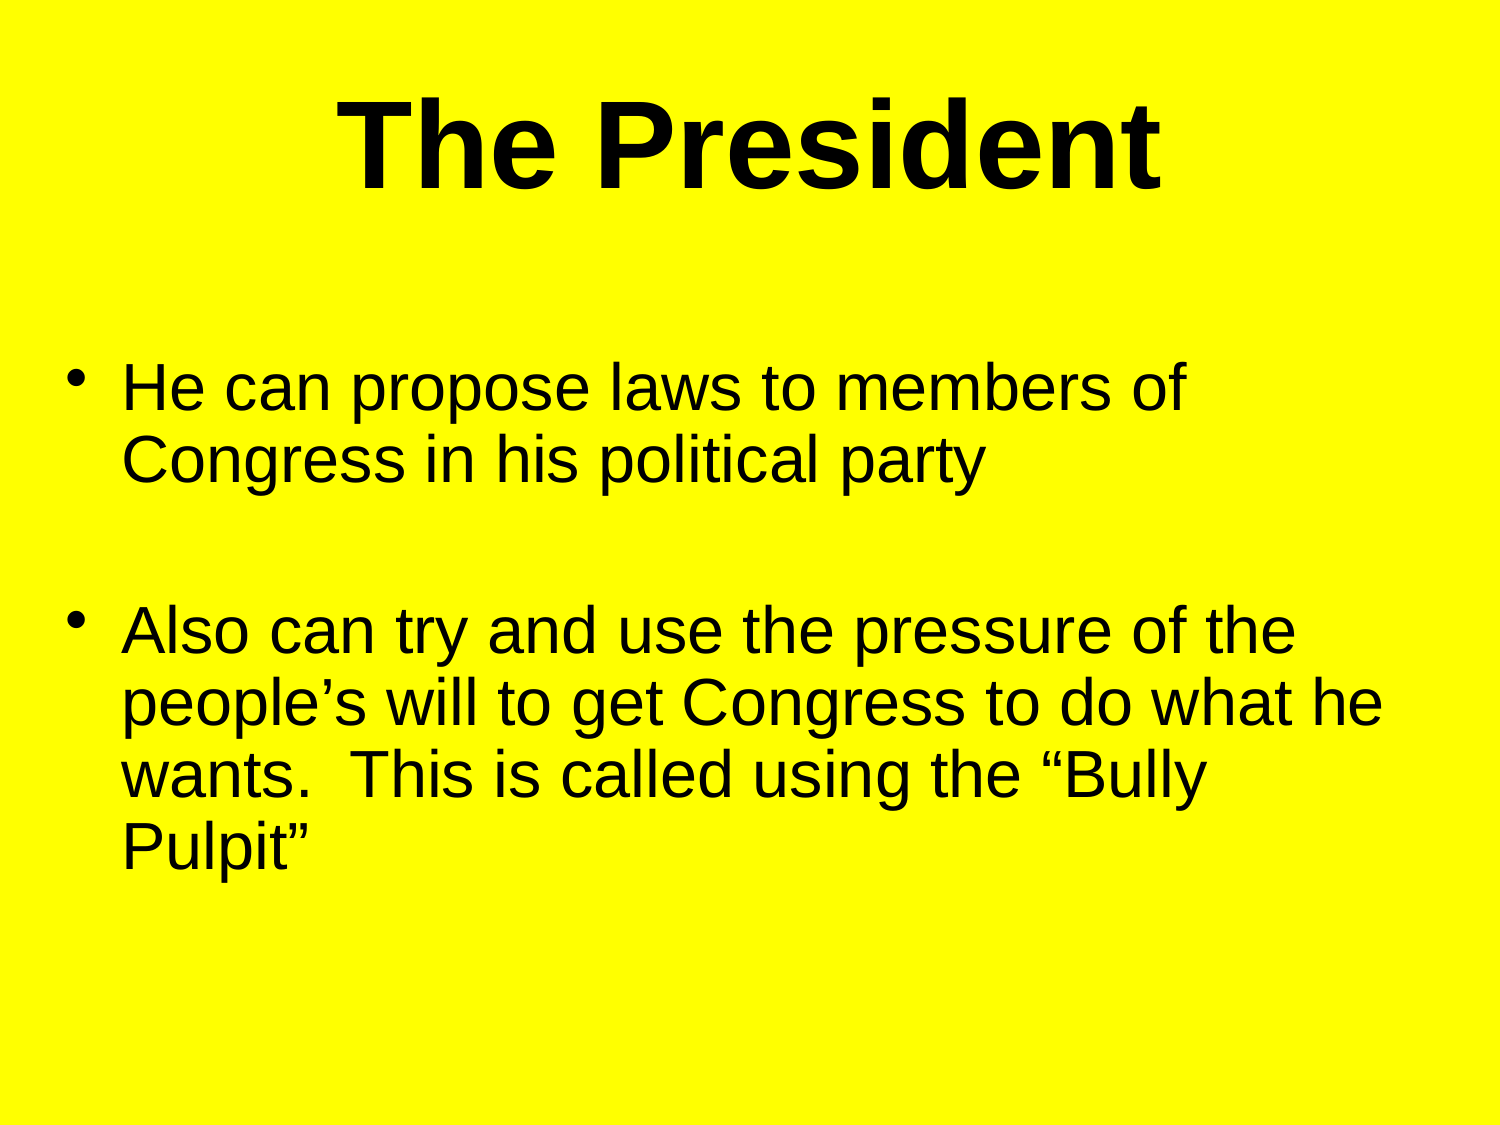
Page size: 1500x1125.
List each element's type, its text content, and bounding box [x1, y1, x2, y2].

title The President [75, 45, 1425, 233]
list He can propose laws to members of Congress in his political party Also can try and use the pressure of the people’s will to get Congress to do what he wants. This is called using the “Bully Pulpit” [50, 262, 1425, 1005]
